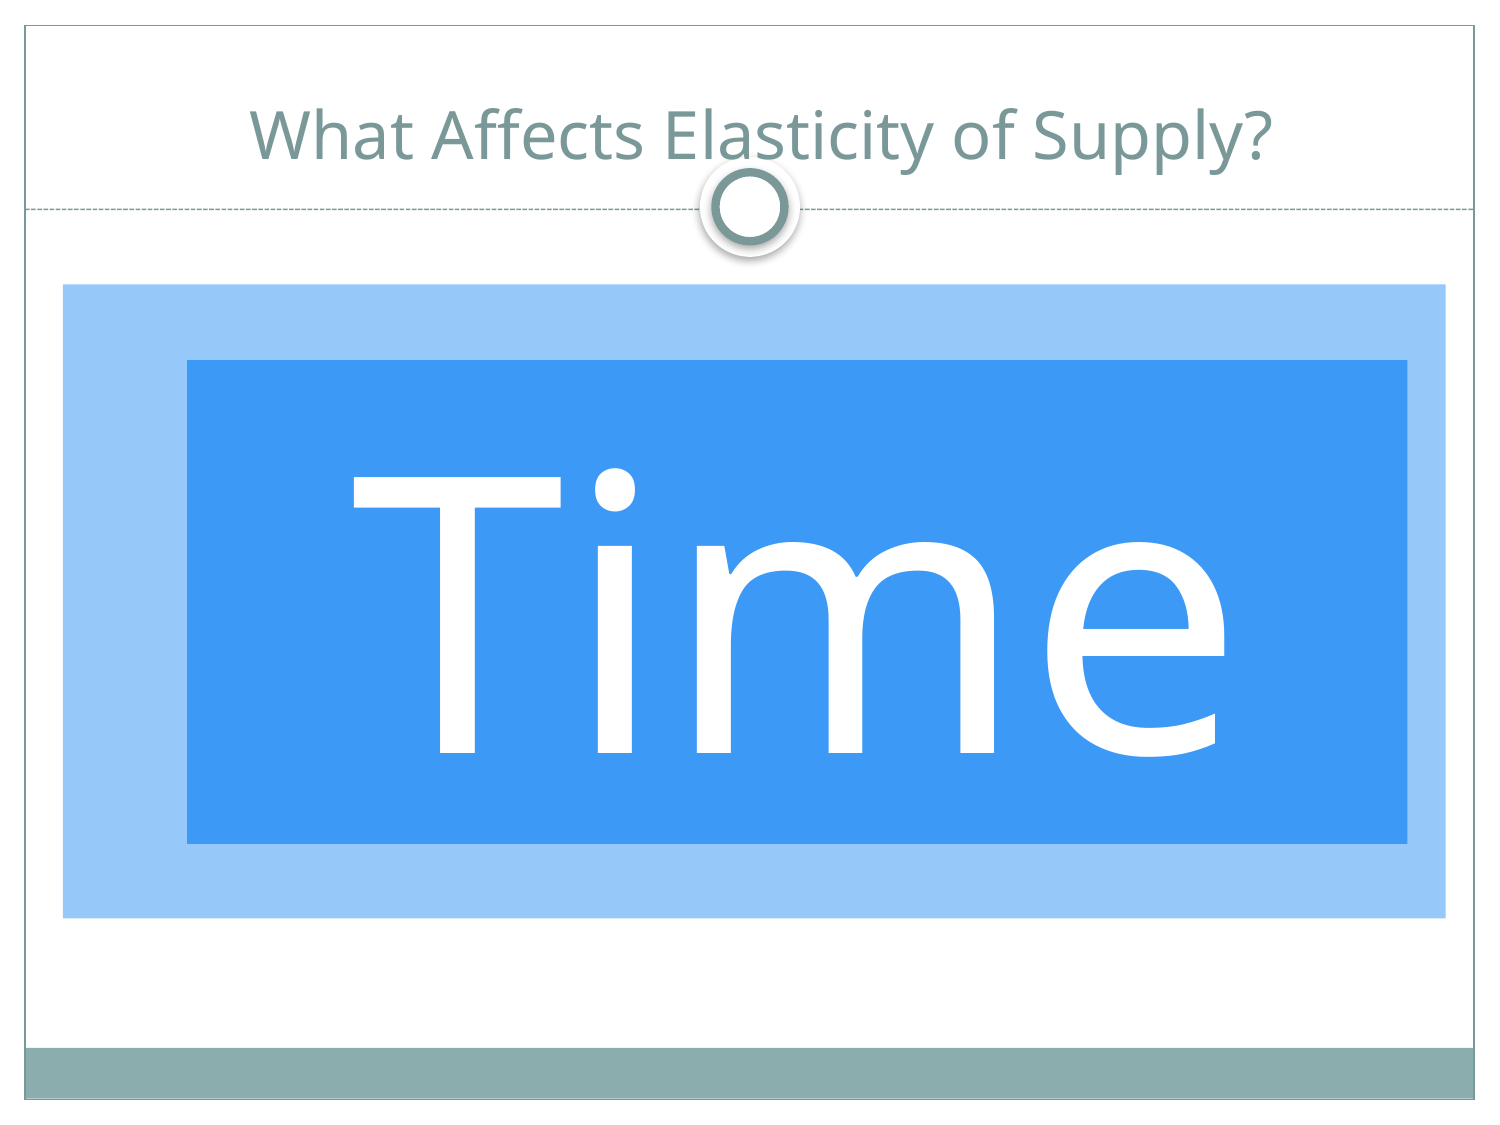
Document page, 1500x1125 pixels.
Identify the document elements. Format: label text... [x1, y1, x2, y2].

text_box [62, 284, 1446, 919]
list Time [187, 360, 1408, 844]
title What Affects Elasticity of Supply? [0, 0, 1500, 180]
